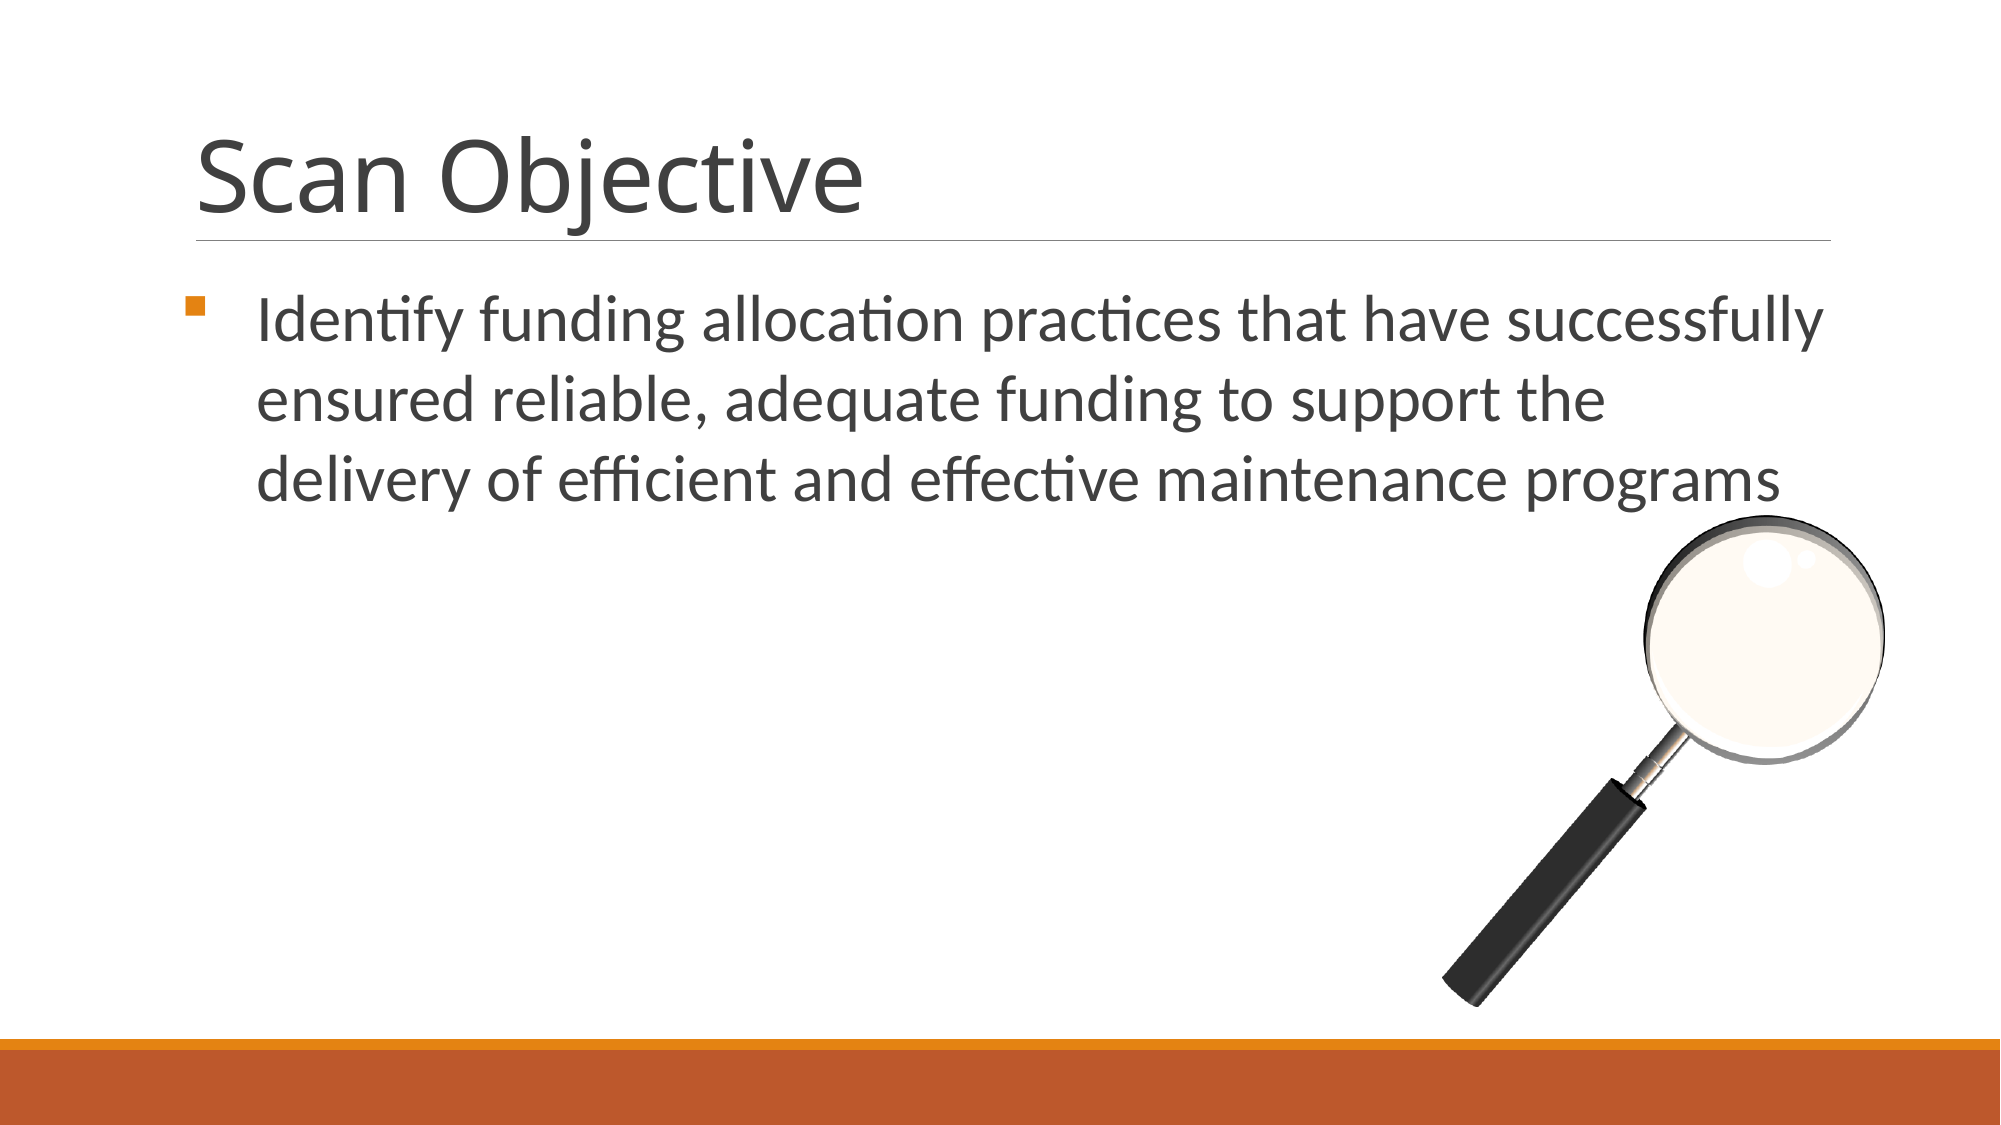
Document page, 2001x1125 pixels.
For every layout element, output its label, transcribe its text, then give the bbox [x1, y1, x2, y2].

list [1441, 515, 1885, 1007]
list Identify funding allocation practices that have successfully ensured reliable, adequate funding to support the delivery of efficient and effective maintenance programs [180, 267, 1830, 1007]
title Scan Objective [180, 2, 1830, 241]
